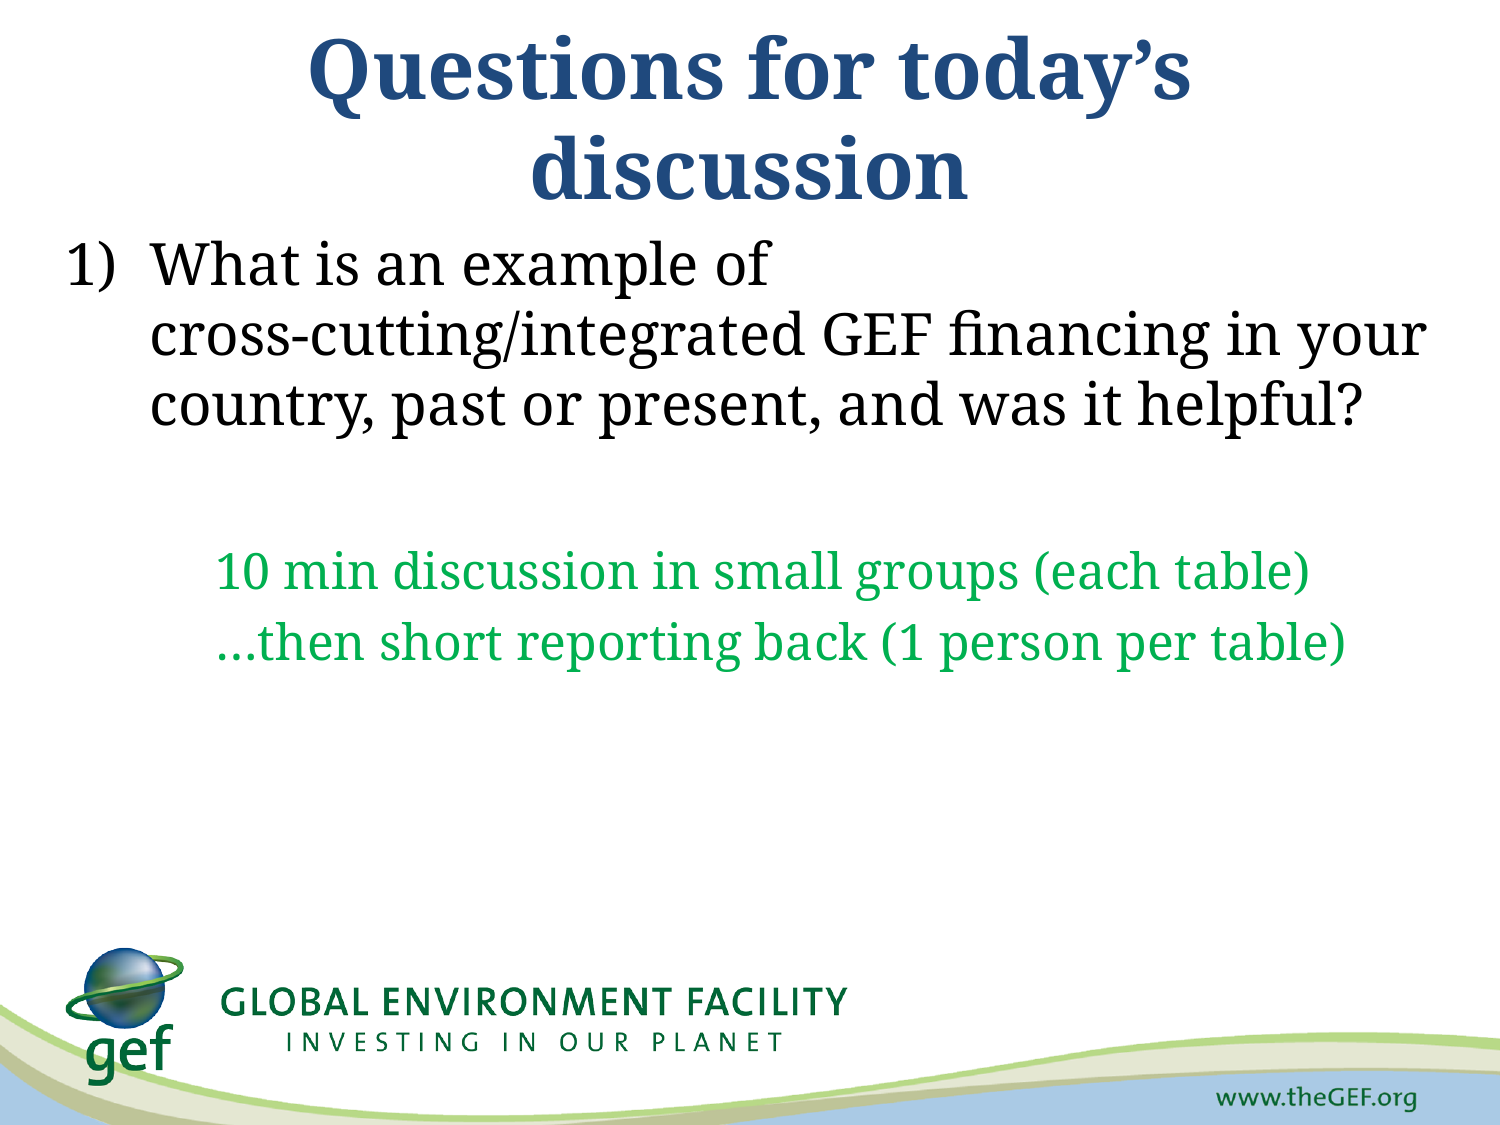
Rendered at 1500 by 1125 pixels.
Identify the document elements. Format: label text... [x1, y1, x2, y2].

picture [0, 920, 1500, 1125]
list What is an example of cross-cutting/integrated GEF financing in your country, past or present, and was it helpful? 10 min discussion in small groups (each table) …then short reporting back (1 person per table) [49, 219, 1451, 963]
title Questions for today’s discussion [74, 44, 1426, 188]
